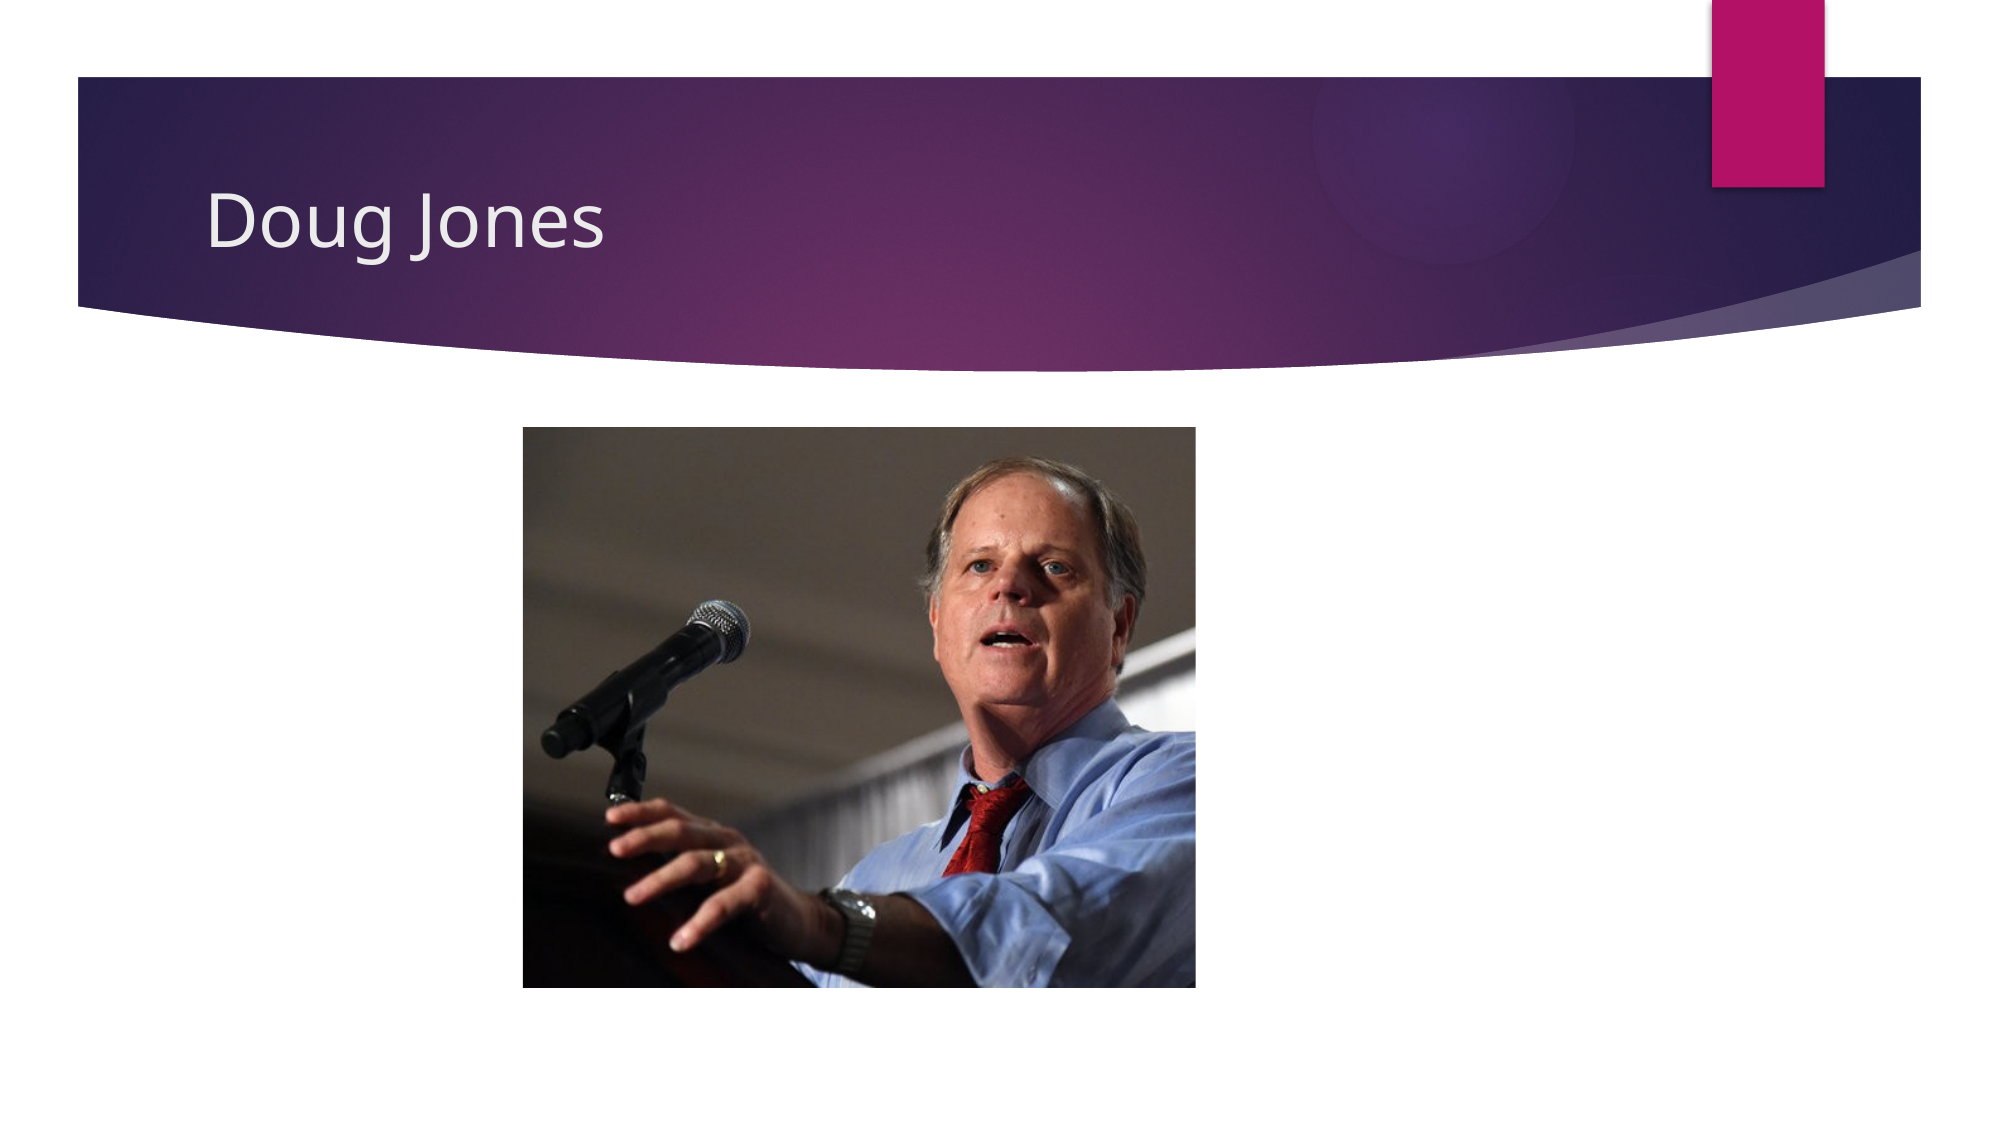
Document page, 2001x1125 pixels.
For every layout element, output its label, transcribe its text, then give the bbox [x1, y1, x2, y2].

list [522, 426, 1197, 990]
title Doug Jones [189, 159, 1627, 276]
